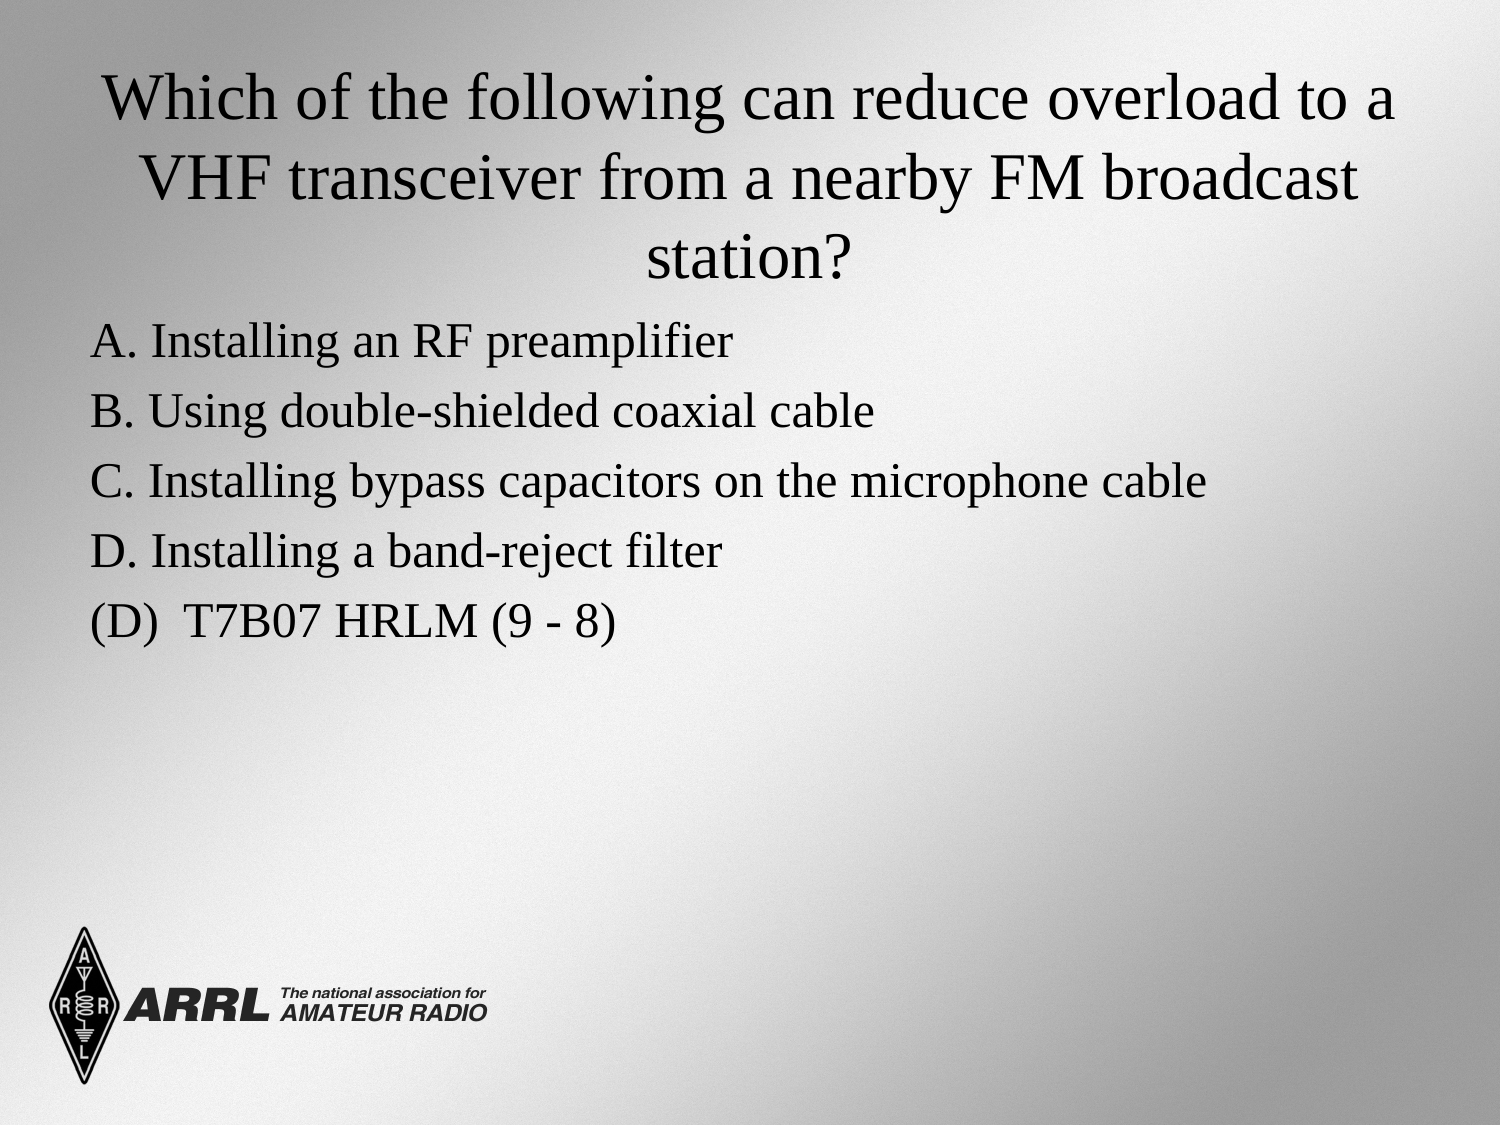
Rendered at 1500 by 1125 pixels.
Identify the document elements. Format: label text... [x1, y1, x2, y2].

list A. Installing an RF preamplifier B. Using double-shielded coaxial cable C. Installing bypass capacitors on the microphone cable D. Installing a band-reject filter (D) T7B07 HRLM (9 - 8) [75, 299, 1425, 1005]
picture [0, 0, 1500, 1125]
title Which of the following can reduce overload to a VHF transceiver from a nearby FM broadcast station? [75, 45, 1425, 233]
